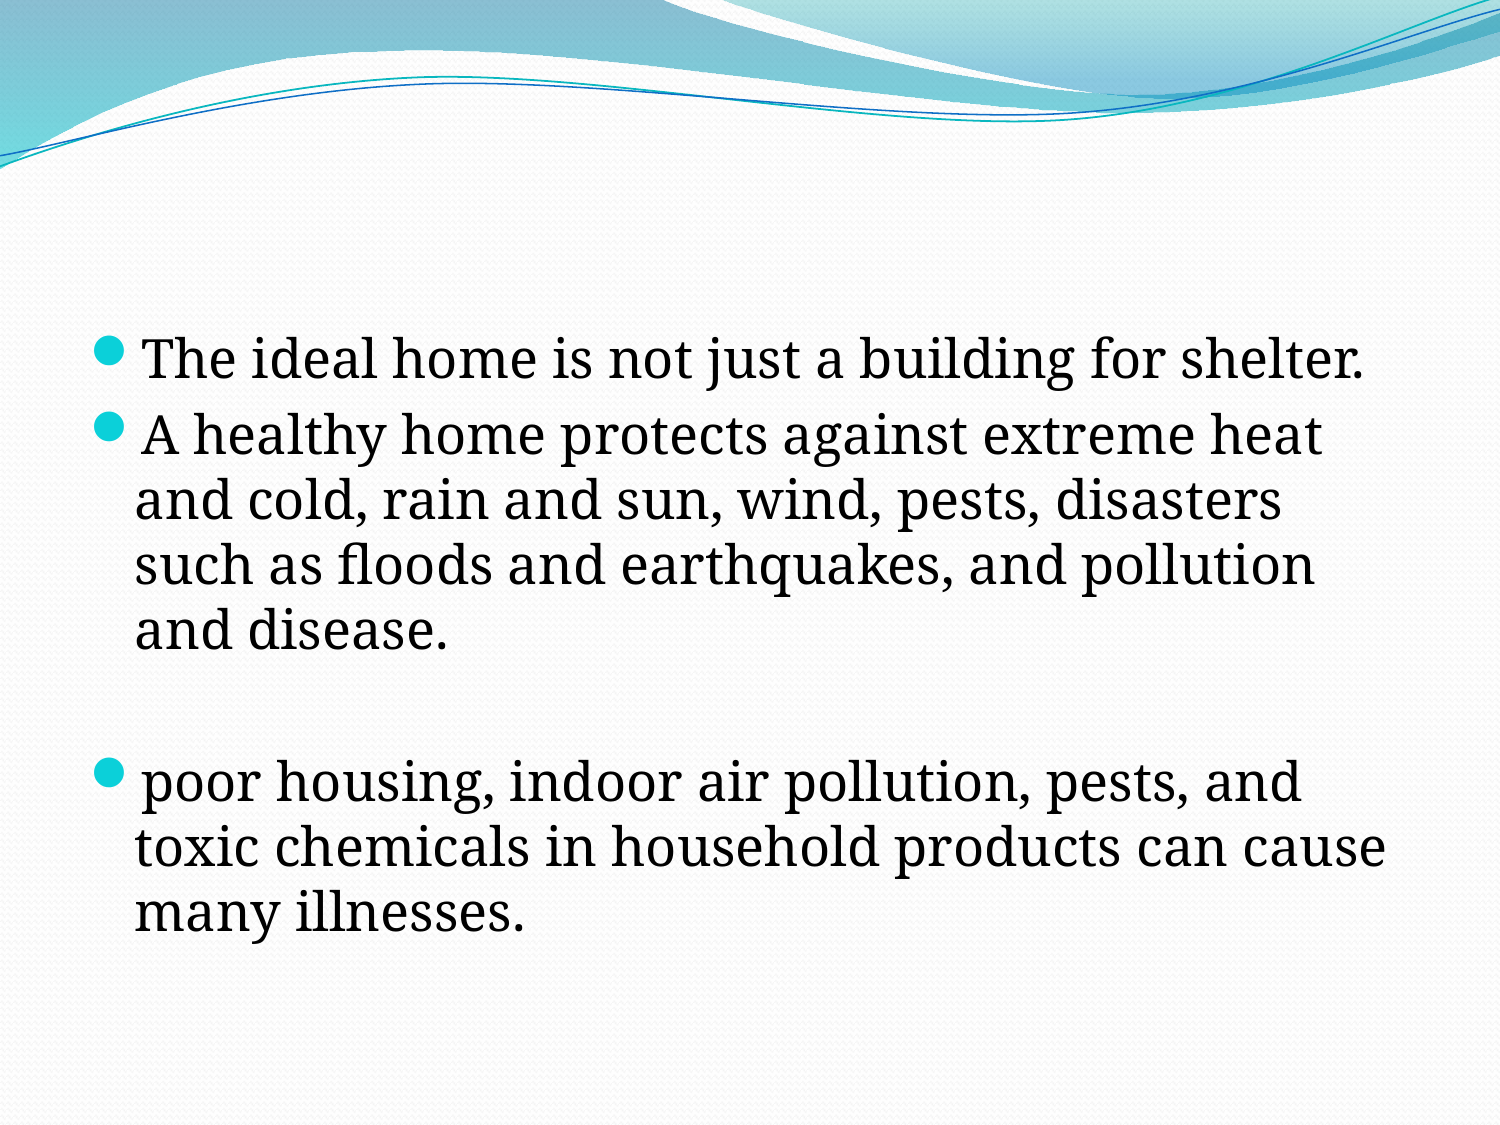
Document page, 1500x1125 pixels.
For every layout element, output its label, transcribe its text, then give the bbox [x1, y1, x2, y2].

list The ideal home is not just a building for shelter. A healthy home protects against extreme heat and cold, rain and sun, wind, pests, disasters such as floods and earthquakes, and pollution and disease. poor housing, indoor air pollution, pests, and toxic chemicals in household products can cause many illnesses. [75, 317, 1425, 1038]
